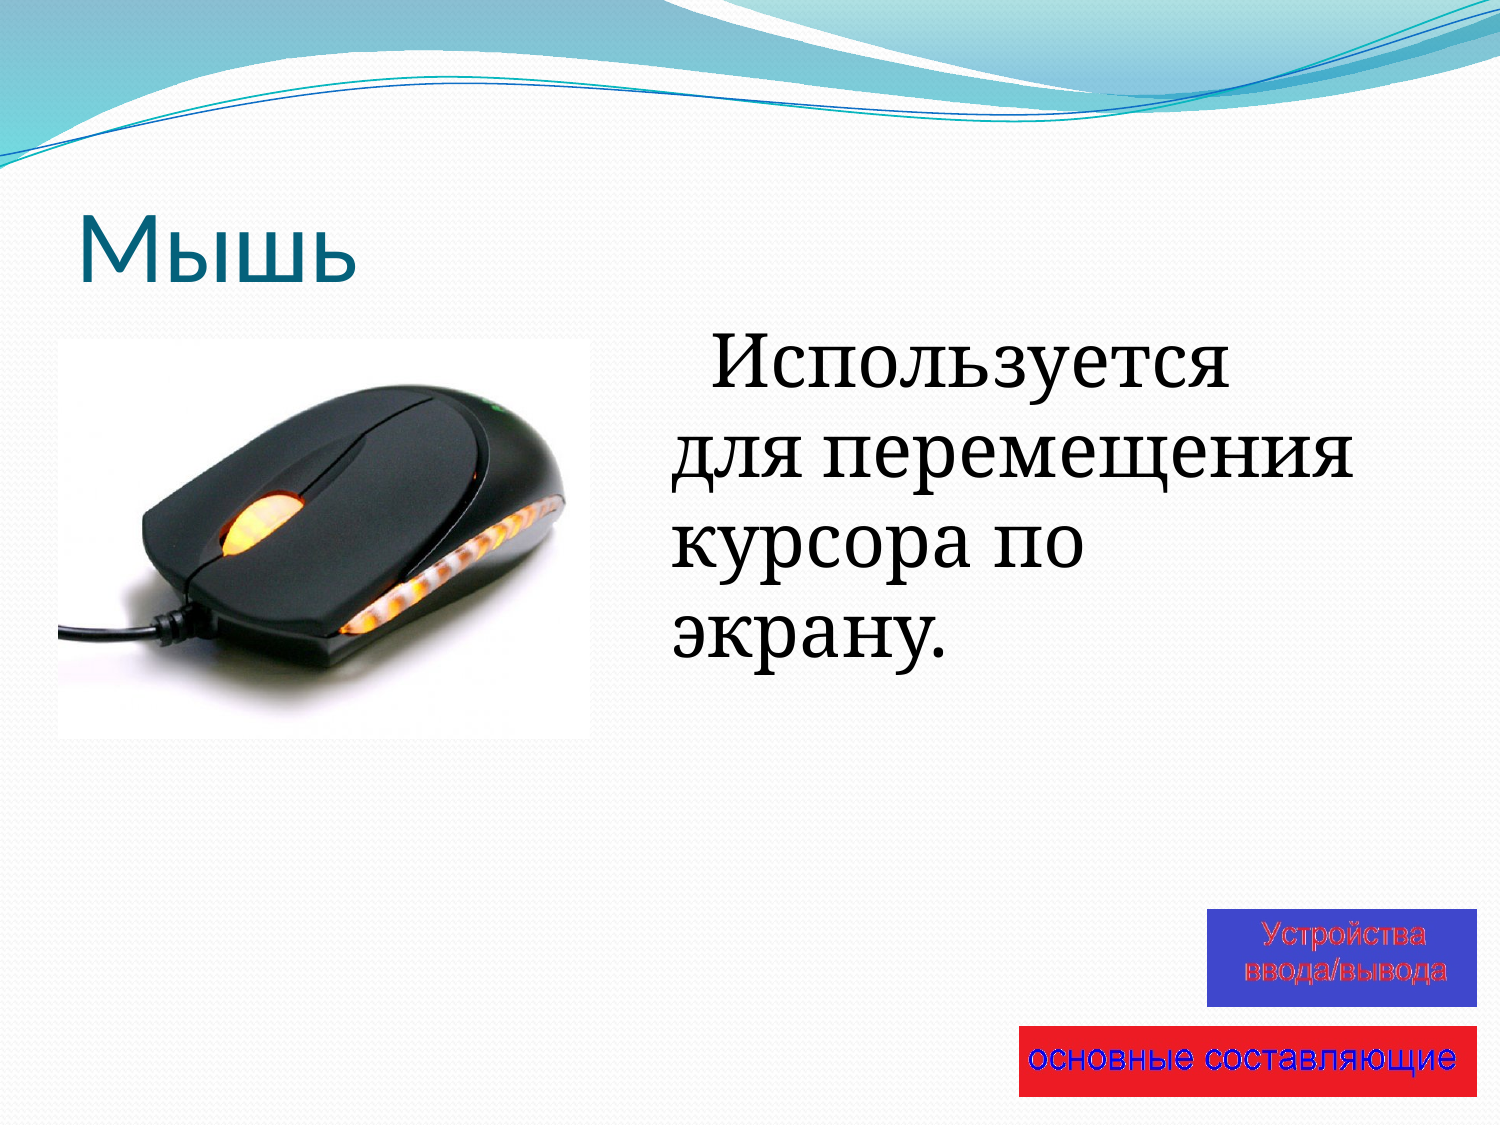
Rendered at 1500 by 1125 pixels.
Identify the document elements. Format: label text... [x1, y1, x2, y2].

picture [1019, 1026, 1477, 1098]
picture [58, 339, 590, 739]
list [1206, 909, 1477, 1007]
text_box Используется для перемещения курсора по экрану. [656, 304, 1372, 680]
title Мышь [75, 115, 1425, 303]
